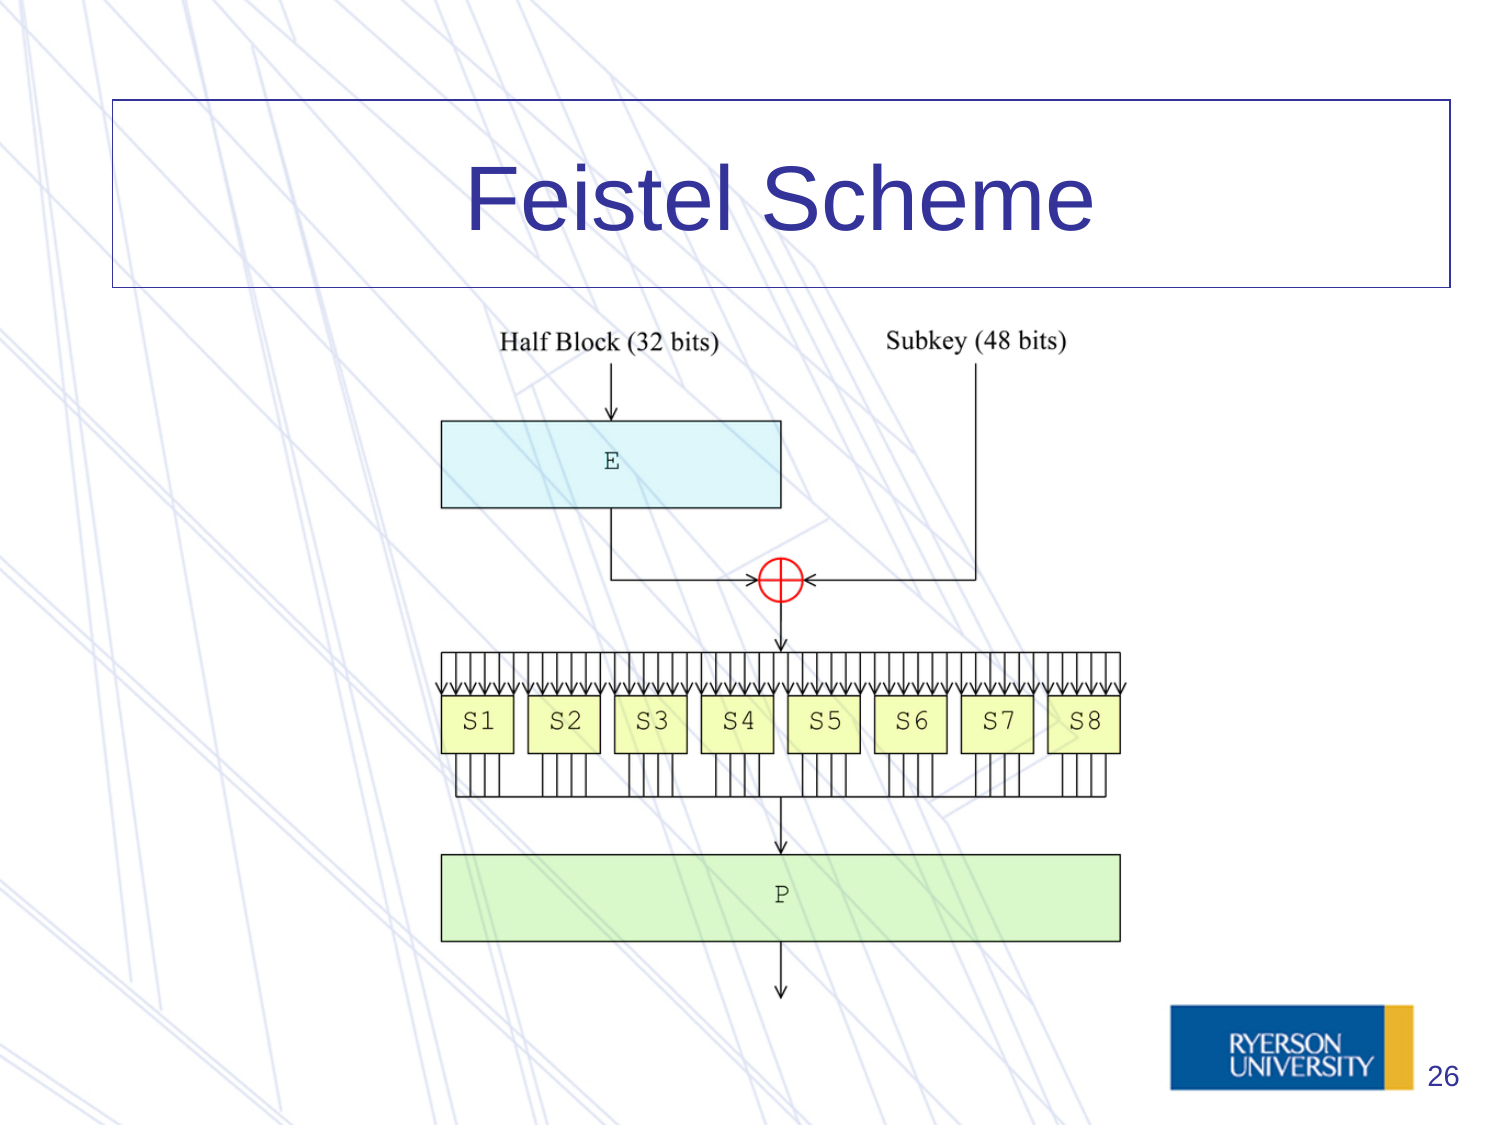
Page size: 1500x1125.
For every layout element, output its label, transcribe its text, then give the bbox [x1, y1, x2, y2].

picture [0, 0, 1500, 1125]
slide_number 26 [1399, 1049, 1476, 1113]
title Feistel Scheme [112, 99, 1451, 288]
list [430, 324, 1133, 1001]
